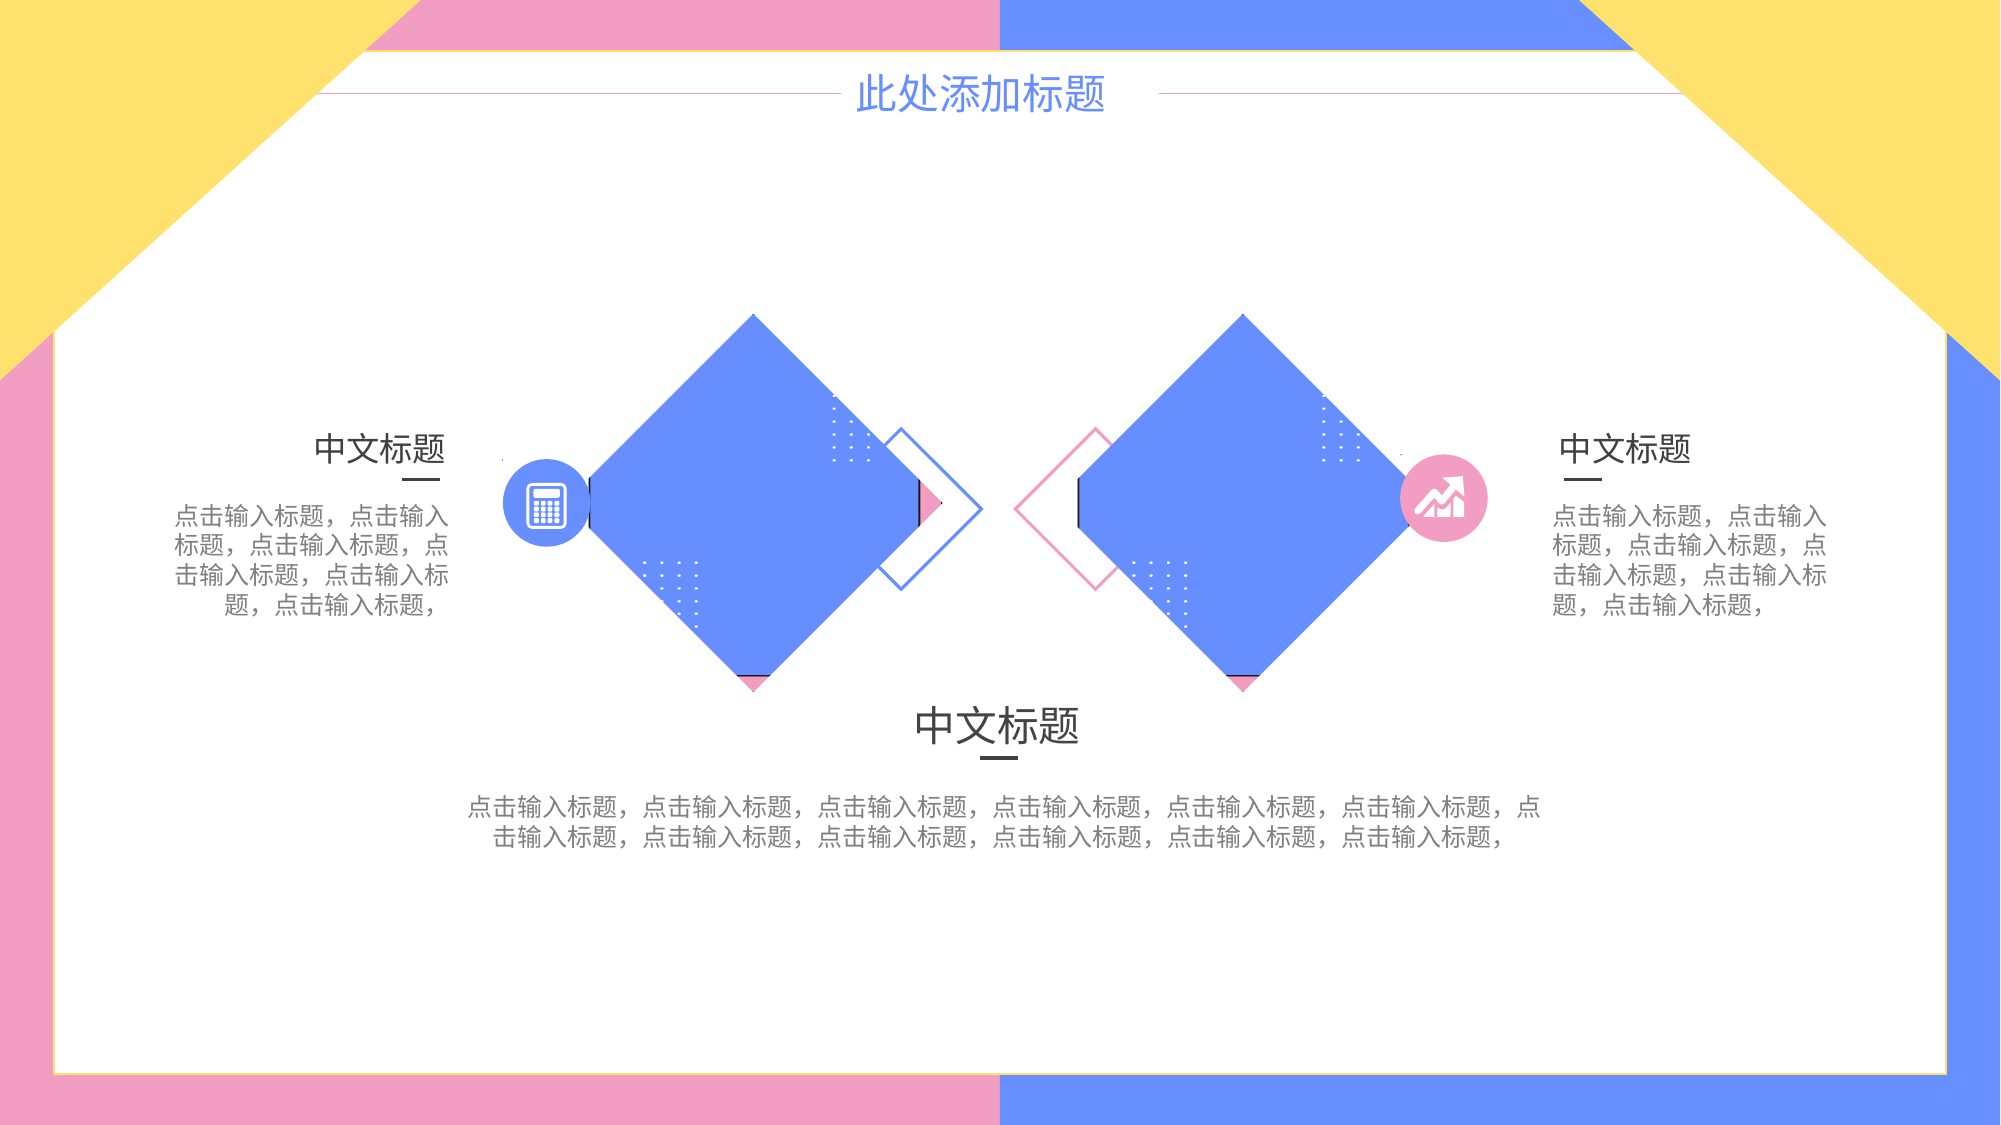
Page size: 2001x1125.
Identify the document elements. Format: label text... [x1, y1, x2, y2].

text_box 点击输入标题，点击输入标题，点击输入标题，点击输入标题，点击输入标题，点击输入标题， [1538, 492, 1867, 628]
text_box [502, 459, 591, 547]
text_box [1681, 94, 2000, 382]
text_box 此处添加标题 [840, 60, 1160, 126]
text_box 点击输入标题，点击输入标题，点击输入标题，点击输入标题，点击输入标题，点击输入标题，点击输入标题，点击输入标题，点击输入标题，点击输入标题，点击输入标题，点击输入标题， [446, 784, 1564, 890]
text_box [1052, 312, 1400, 694]
text_box 中文标题 [298, 420, 462, 476]
text_box [1013, 427, 1118, 591]
text_box 中文标题 [898, 692, 1096, 757]
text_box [1400, 454, 1488, 542]
text_box 点击输入标题，点击输入标题，点击输入标题，点击输入标题，点击输入标题，点击输入标题， [136, 492, 465, 628]
text_box [0, 94, 319, 382]
text_box [591, 312, 944, 694]
text_box 中文标题 [1544, 420, 1707, 476]
text_box [0, 0, 423, 93]
text_box [1577, 0, 2000, 93]
text_box [879, 427, 983, 591]
